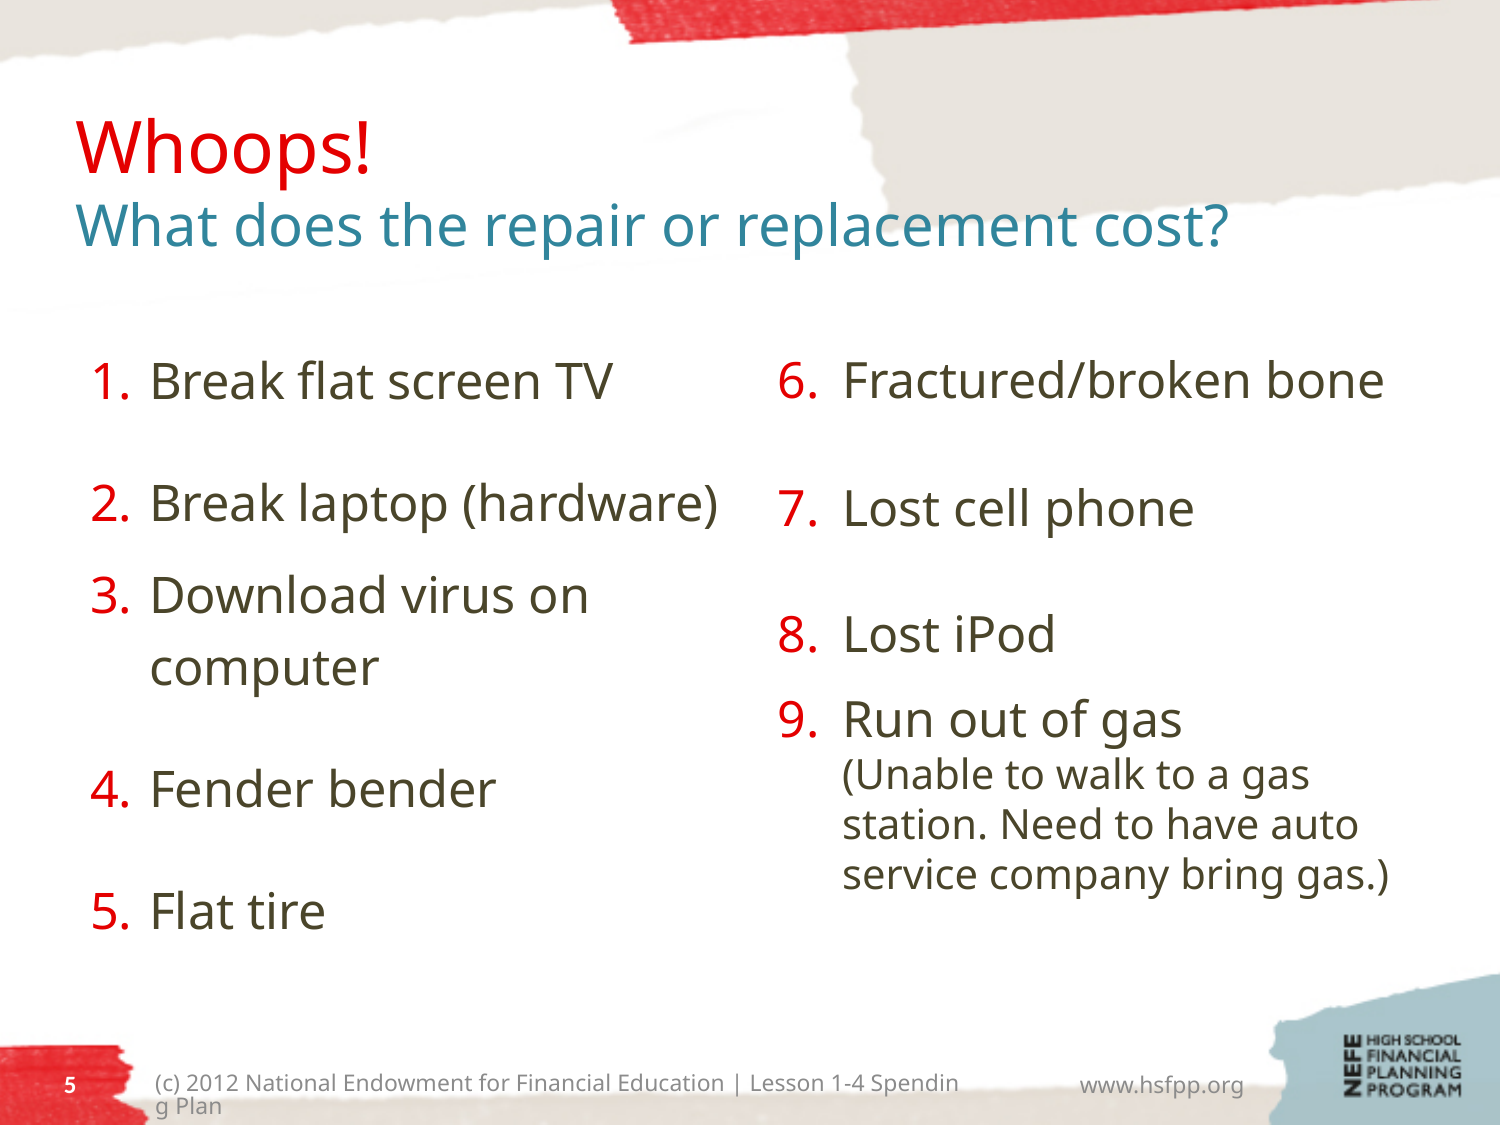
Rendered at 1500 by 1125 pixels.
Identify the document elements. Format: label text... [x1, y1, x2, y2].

list Break flat screen TV Break laptop (hardware) Download virus on computer Fender bender Flat tire [75, 299, 738, 987]
slide_number www.hsfpp.org [990, 1042, 1260, 1125]
title Whoops! What does the repair or replacement cost? [75, 78, 1374, 281]
footer (c) 2012 National Endowment for Financial Education | Lesson 1-4 Spending Plan [141, 1042, 990, 1125]
slide_number 4 [0, 1042, 141, 1125]
picture [0, 0, 1500, 1125]
list Fractured/broken bone Lost cell phone Lost iPod Run out of gas (Unable to walk to a gas station. Need to have auto service company bring gas.) [762, 299, 1425, 987]
